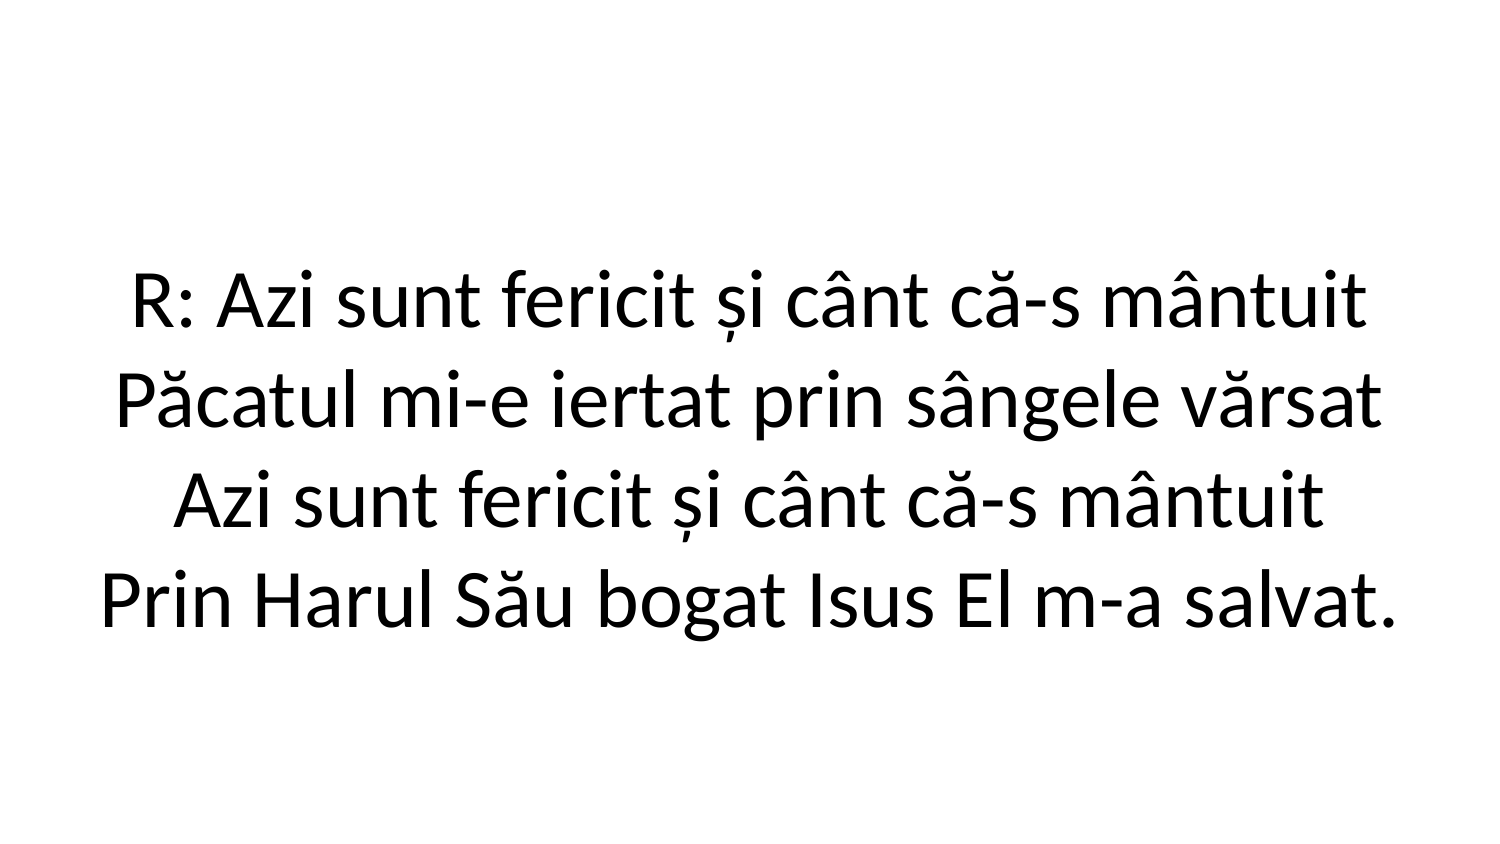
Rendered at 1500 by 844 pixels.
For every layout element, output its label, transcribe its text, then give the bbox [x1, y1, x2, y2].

text_box R: Azi sunt fericit și cânt că-s mântuit Păcatul mi-e iertat prin sângele vărsat Azi sunt fericit și cânt că-s mântuit Prin Harul Său bogat Isus El m-a salvat. [84, 192, 1416, 652]
